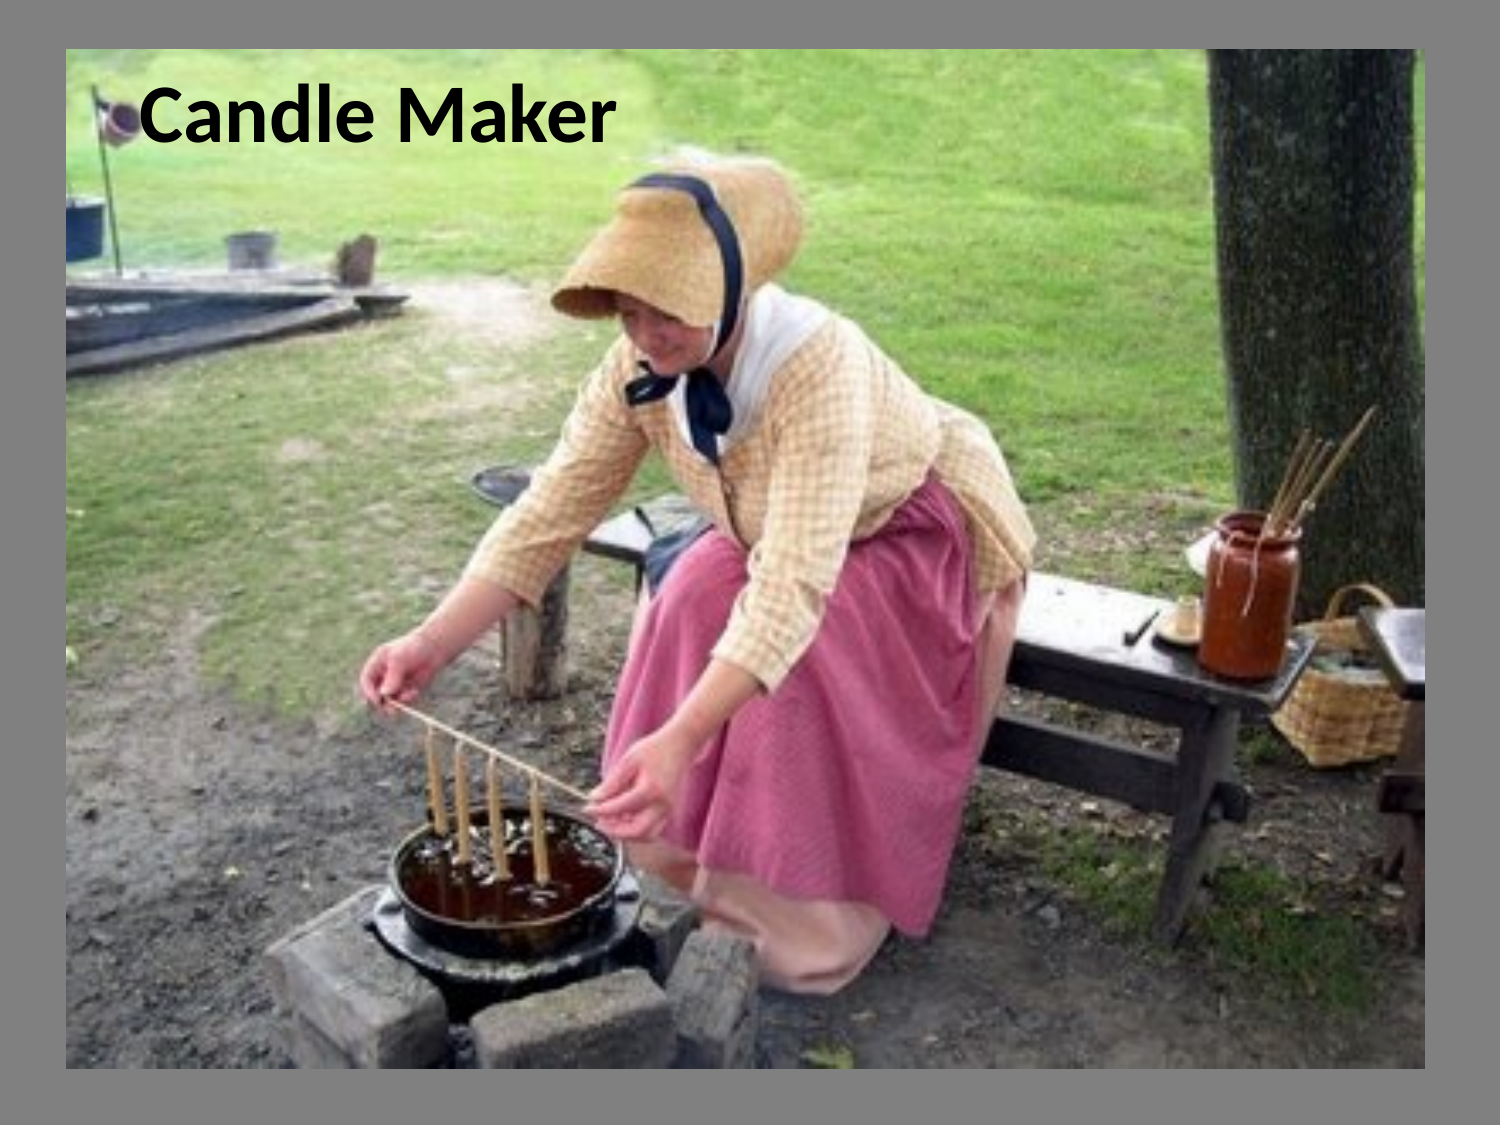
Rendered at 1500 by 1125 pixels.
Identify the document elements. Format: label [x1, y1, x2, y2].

picture [66, 49, 1426, 1069]
